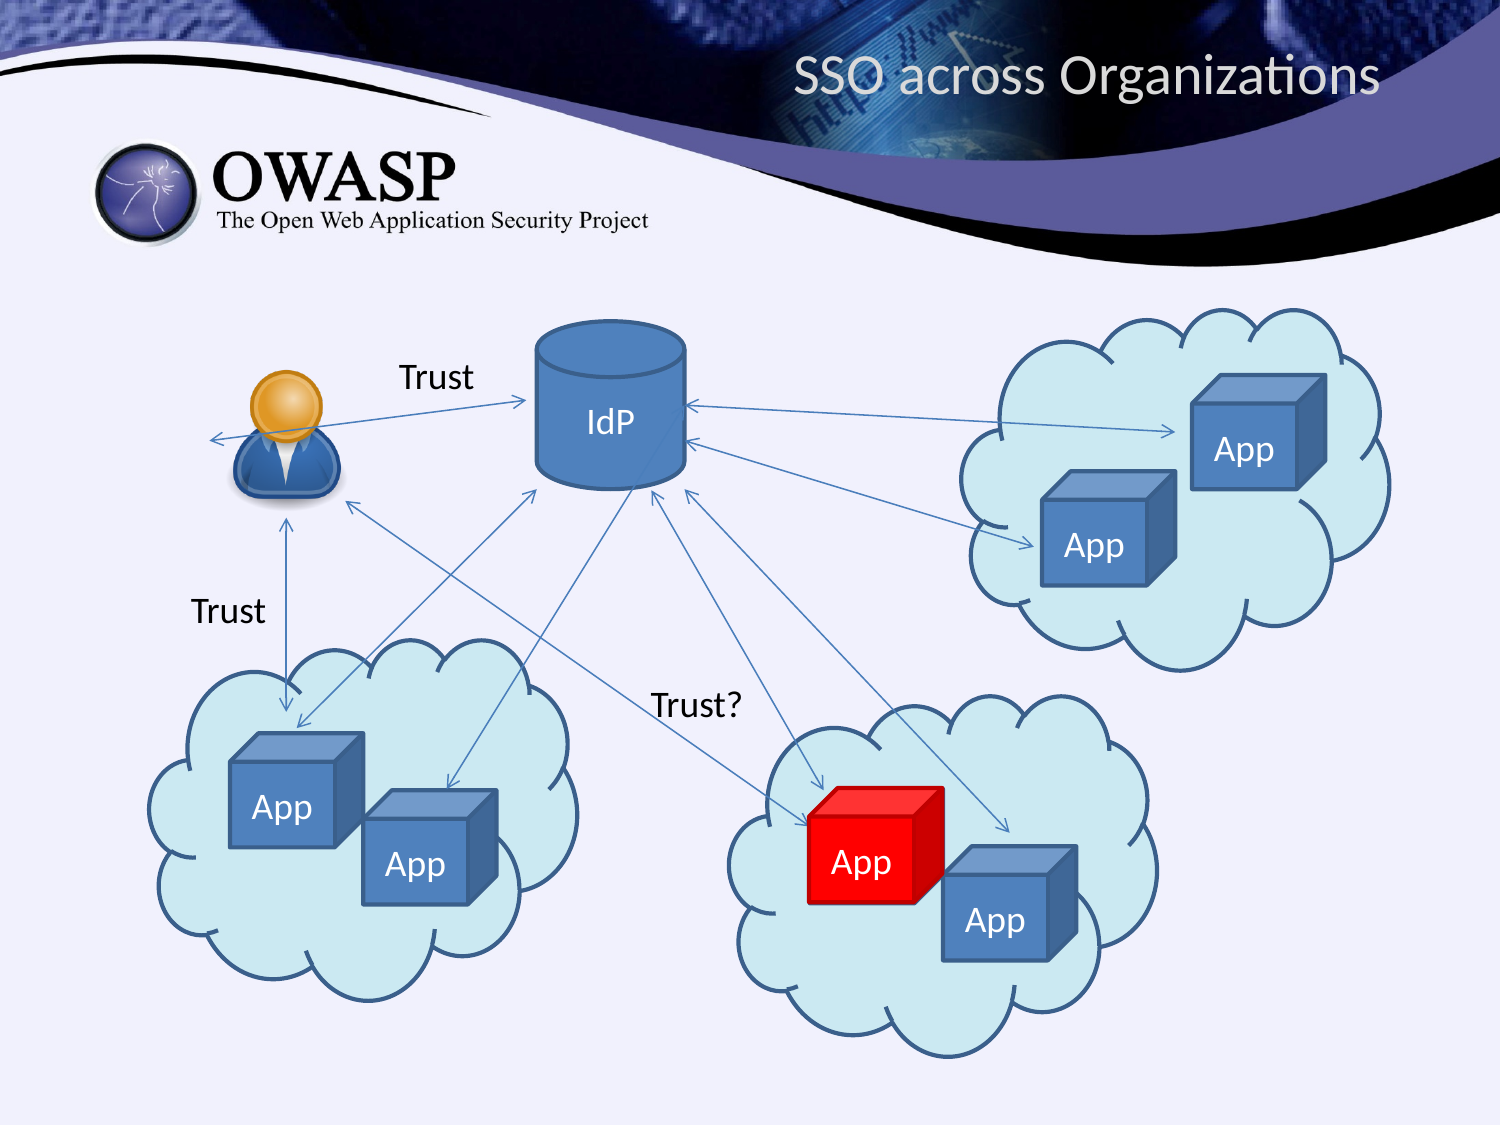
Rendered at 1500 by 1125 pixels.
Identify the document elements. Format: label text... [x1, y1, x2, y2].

picture [0, 0, 1500, 1125]
text_box App [1039, 469, 1178, 588]
text_box App [806, 841, 945, 905]
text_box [651, 489, 679, 499]
text_box App [227, 731, 350, 850]
text_box Trust [176, 578, 281, 639]
text_box App [940, 844, 1079, 963]
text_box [684, 404, 1176, 433]
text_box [446, 488, 611, 499]
text_box [726, 694, 1160, 1059]
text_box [345, 500, 811, 827]
text_box [998, 307, 1392, 673]
text_box Trust [384, 344, 490, 398]
text_box IdP [534, 319, 687, 492]
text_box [684, 440, 1035, 547]
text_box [810, 555, 1010, 834]
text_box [362, 399, 527, 441]
title SSO across Organizations [699, 12, 1475, 130]
text_box [146, 669, 578, 1003]
text_box App [1189, 372, 1328, 492]
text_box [296, 488, 445, 729]
text_box App [361, 835, 499, 907]
